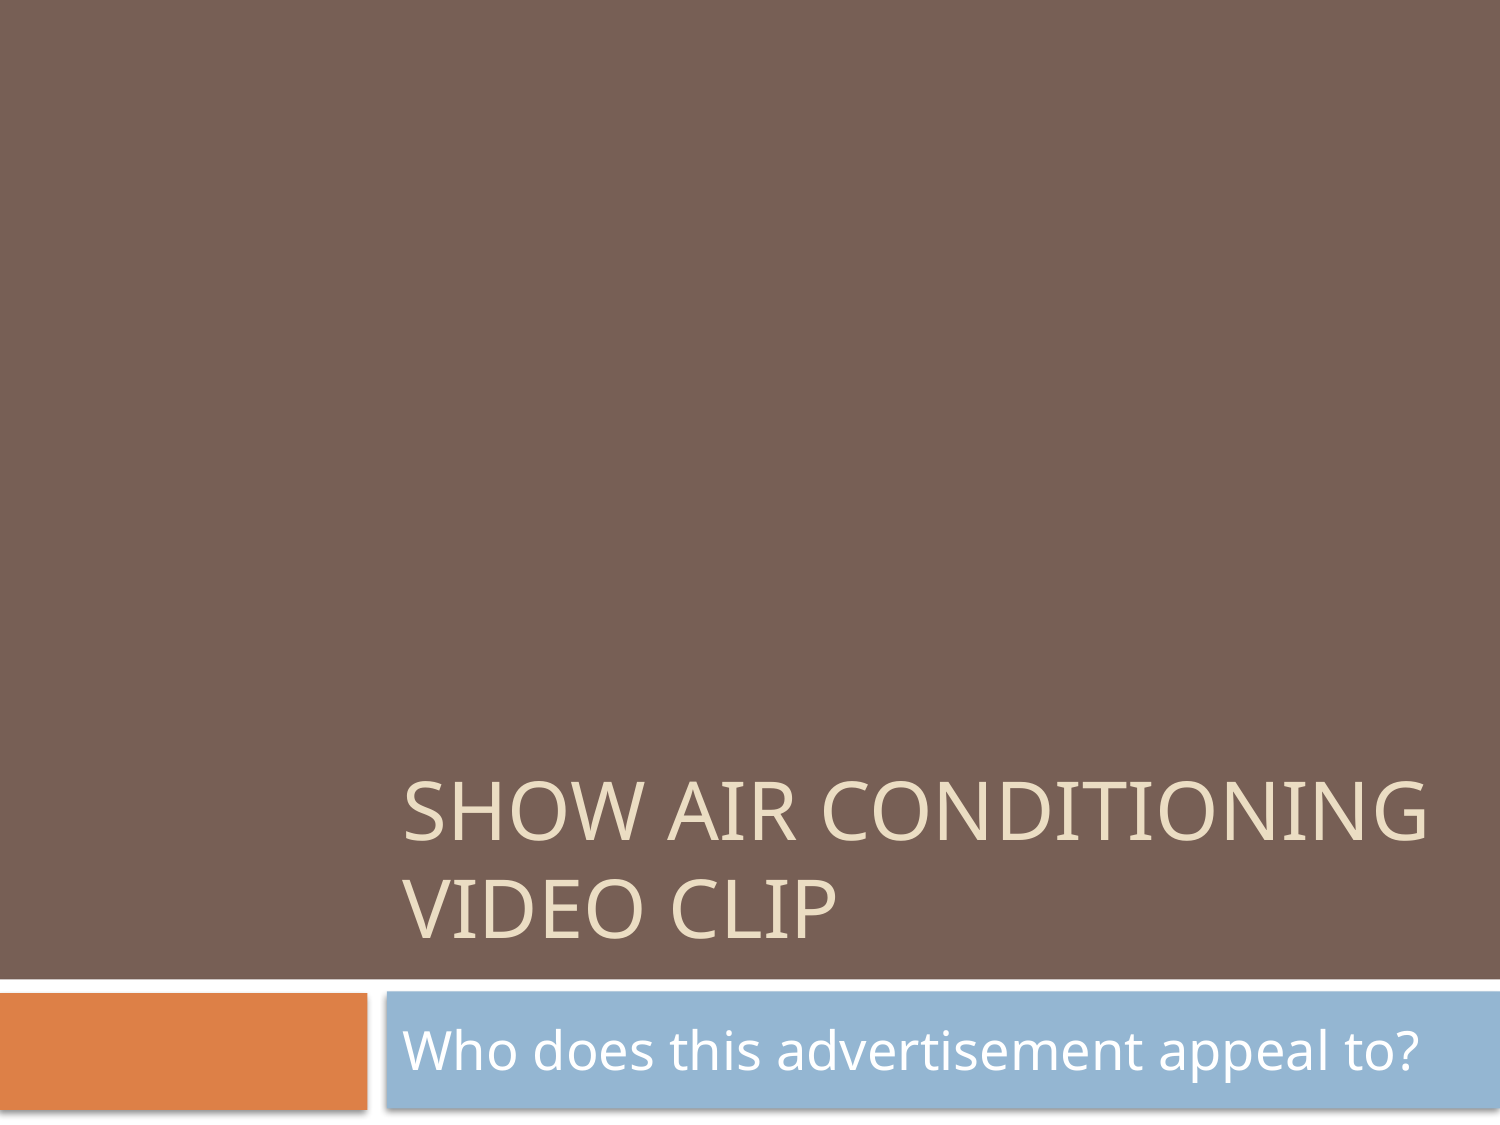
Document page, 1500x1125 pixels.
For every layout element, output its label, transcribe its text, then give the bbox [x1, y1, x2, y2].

subtitle Who does this advertisement appeal to? [387, 992, 1488, 1105]
title Show Air conditioning video clip [387, 662, 1450, 963]
